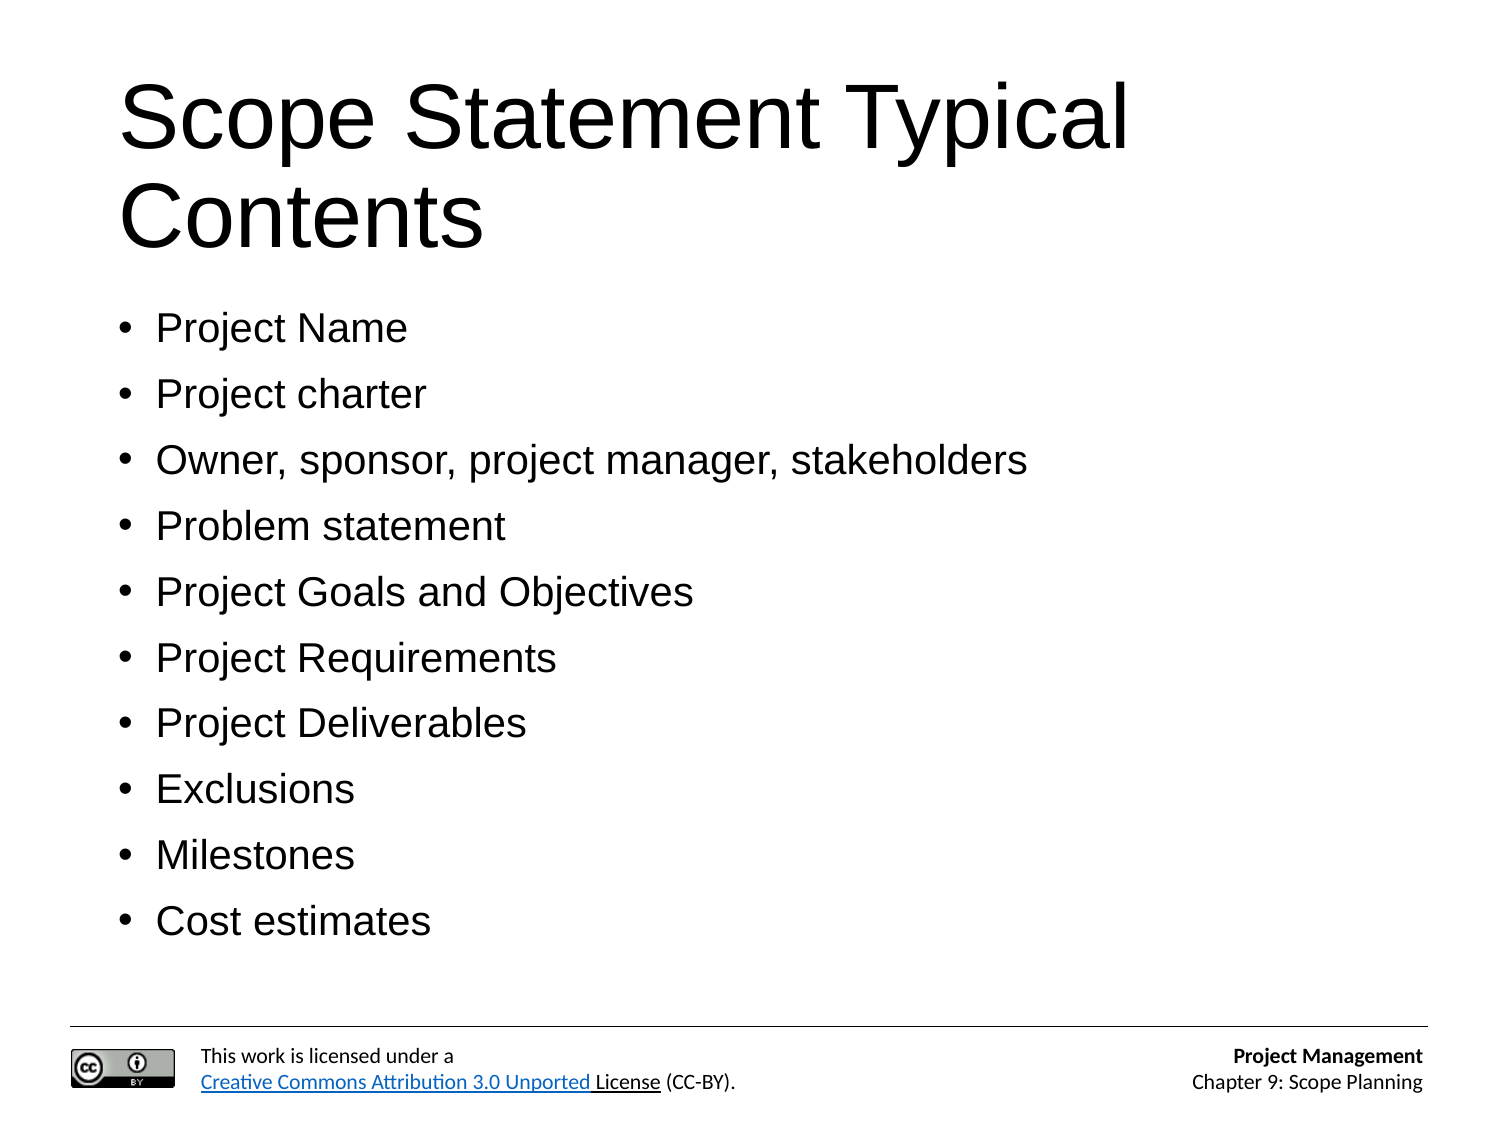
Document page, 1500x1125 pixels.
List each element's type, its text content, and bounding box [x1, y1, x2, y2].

list Project Name Project charter Owner, sponsor, project manager, stakeholders Problem statement Project Goals and Objectives Project Requirements Project Deliverables Exclusions Milestones Cost estimates [103, 299, 1397, 1014]
title Scope Statement Typical Contents [103, 59, 1397, 278]
picture [71, 1049, 175, 1088]
